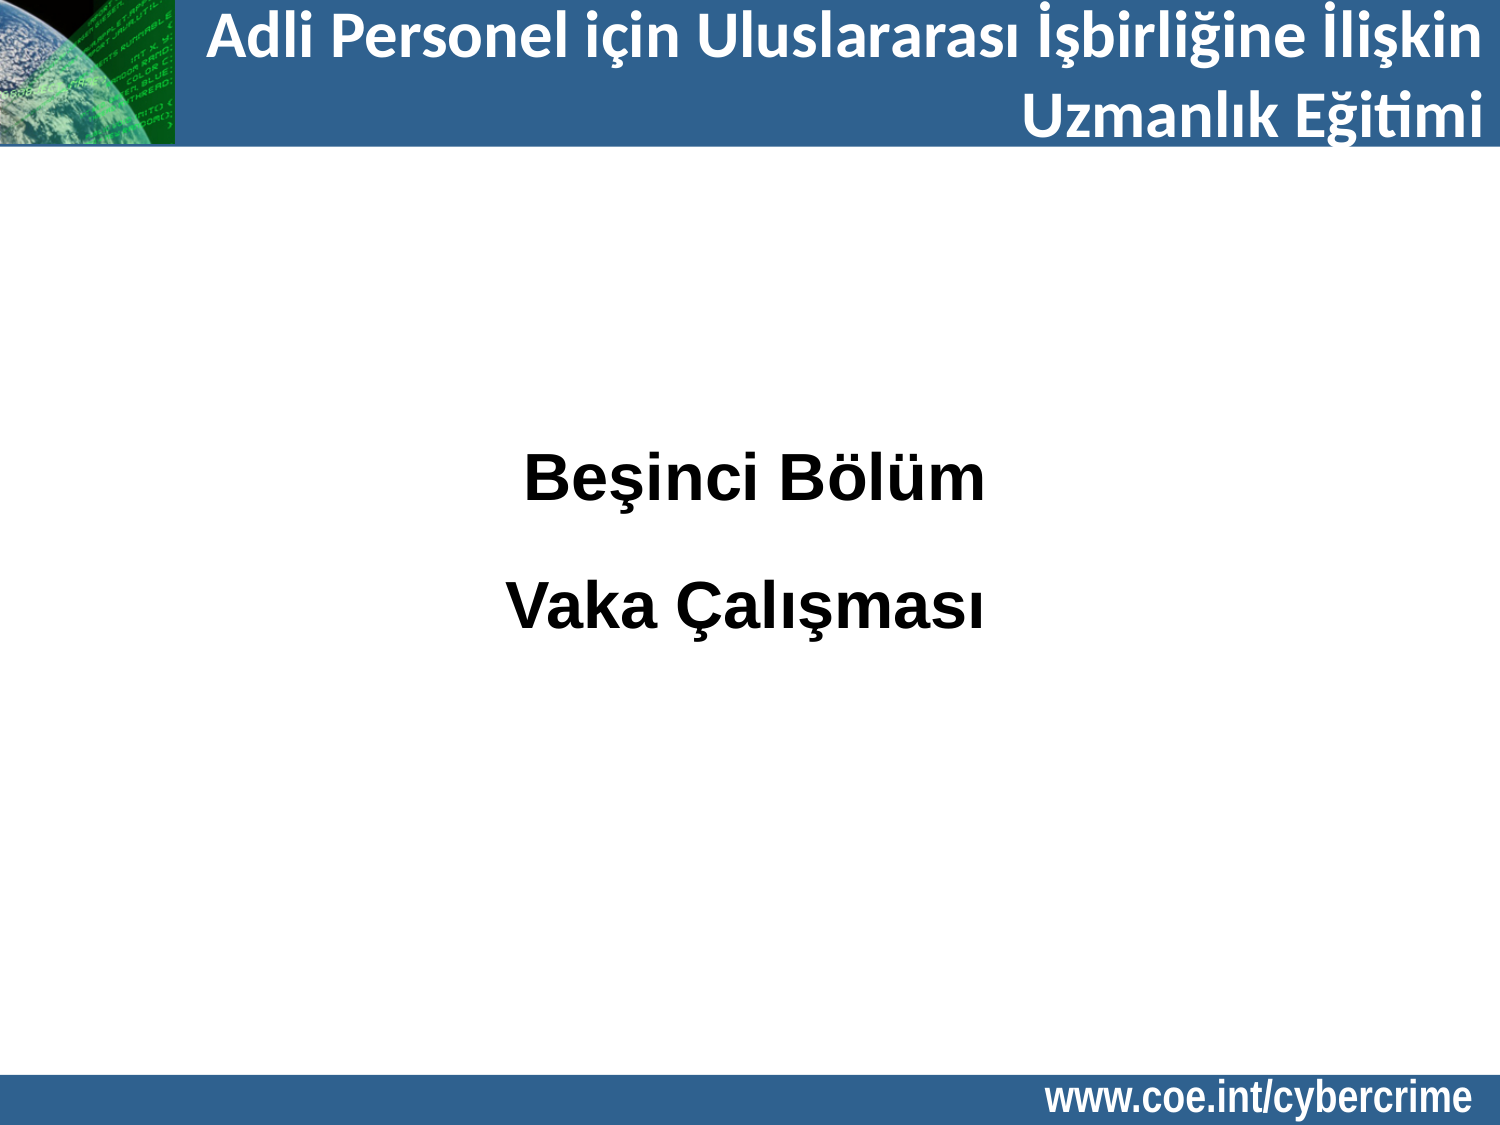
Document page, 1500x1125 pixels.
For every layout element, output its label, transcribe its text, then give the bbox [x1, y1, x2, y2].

text_box www.coe.int/cybercrime [1030, 1059, 1500, 1125]
text_box [0, 1073, 1030, 1125]
text_box Adli Personel için Uluslararası İşbirliğine İlişkin Uzmanlık Eğitimi [177, 0, 1500, 149]
text_box Beşinci Bölüm Vaka Çalışması [56, 441, 1455, 713]
picture [0, 0, 175, 144]
